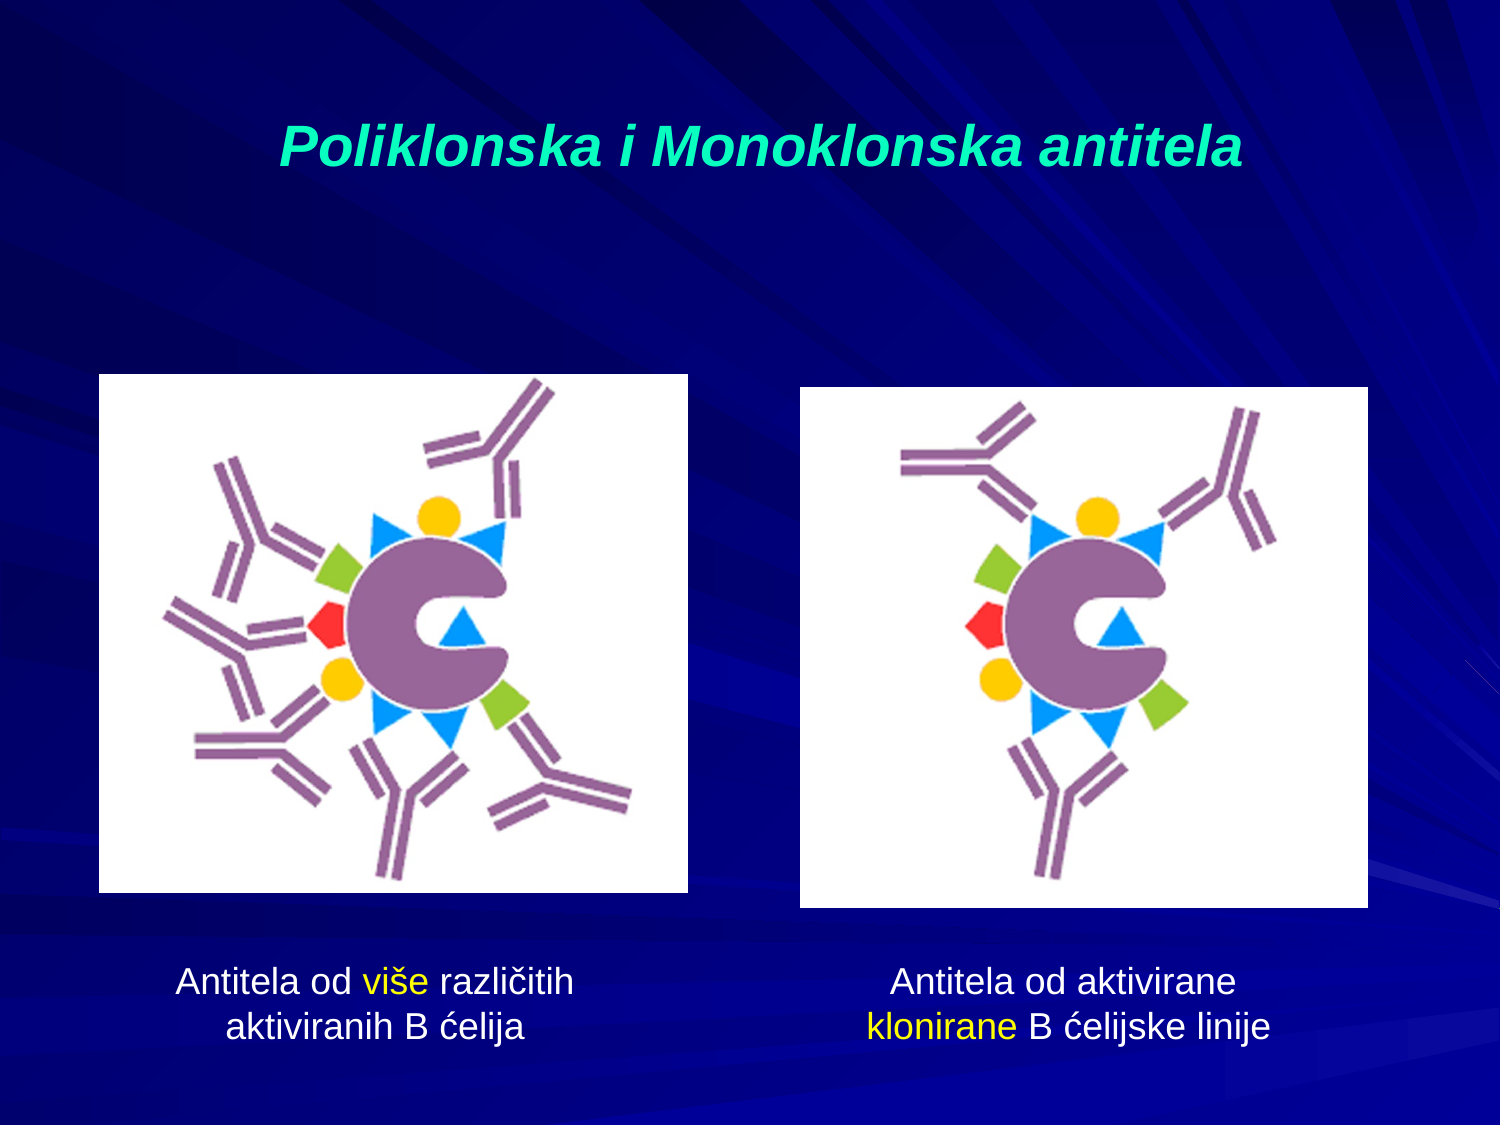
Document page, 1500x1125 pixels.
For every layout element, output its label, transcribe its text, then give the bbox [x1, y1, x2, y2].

text_box Antitela od aktivirane klonirane B ćelijske linije [849, 949, 1288, 1055]
title Poliklonska i Monoklonska antitela [87, 76, 1438, 280]
picture [799, 387, 1368, 909]
text_box Antitela od više različitih aktiviranih B ćelija [125, 949, 625, 1055]
picture [99, 374, 688, 893]
